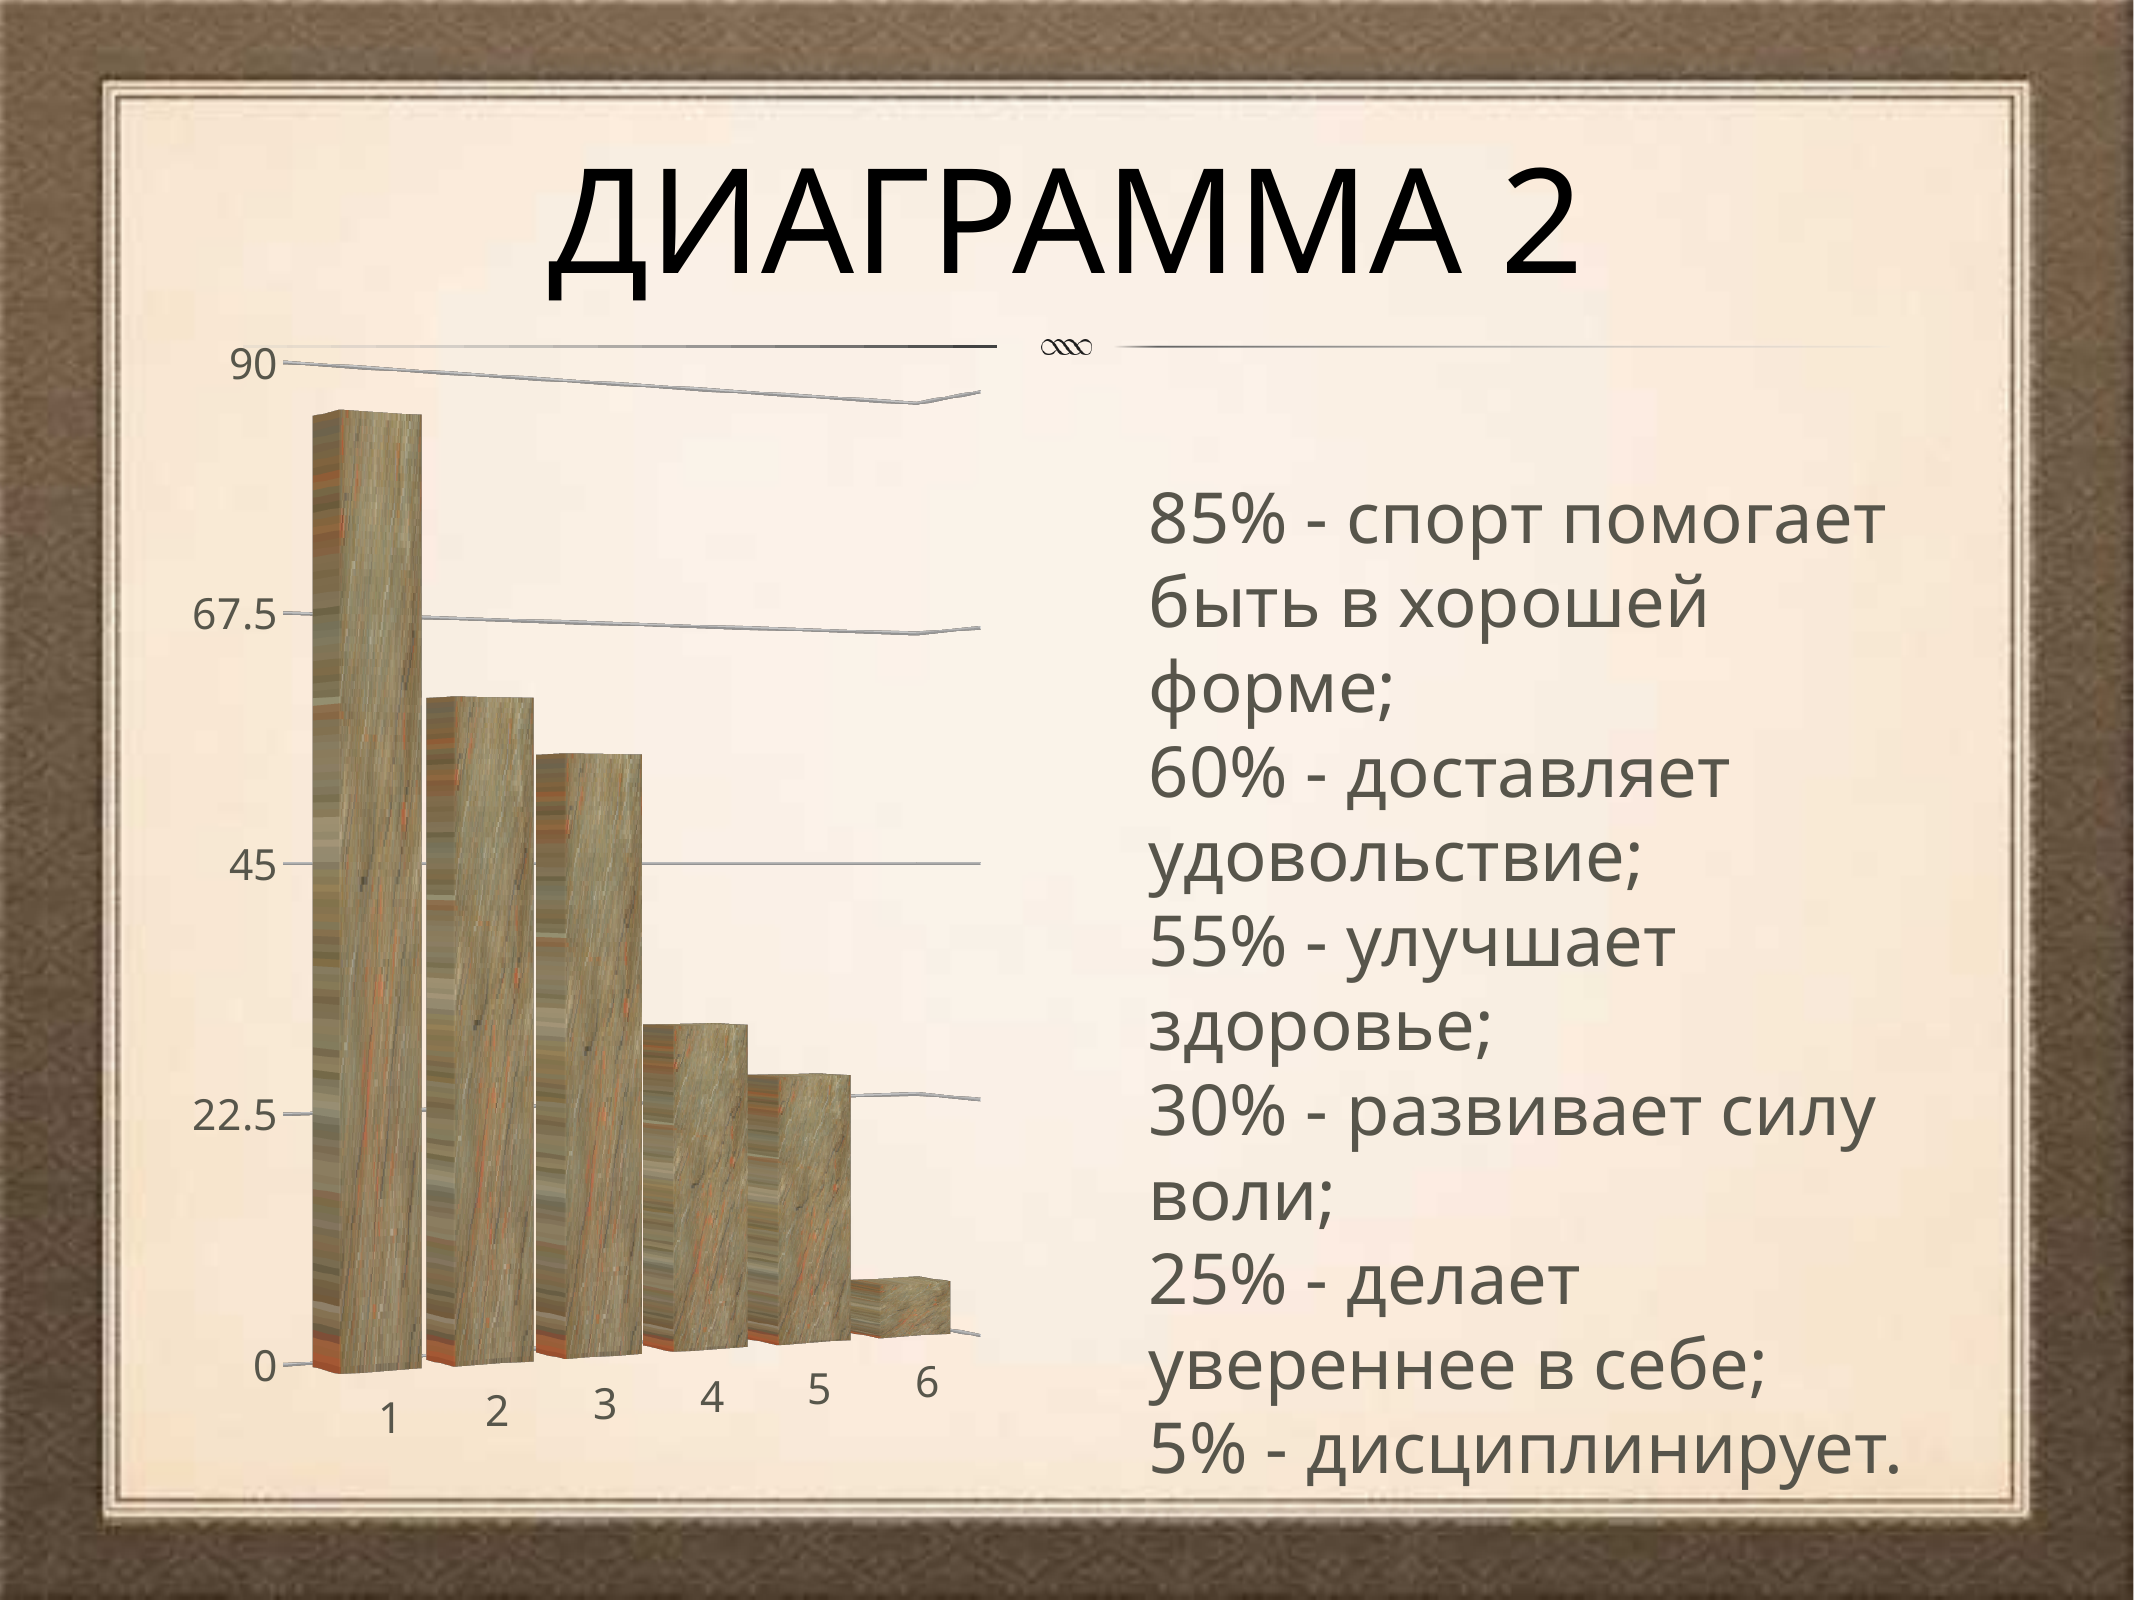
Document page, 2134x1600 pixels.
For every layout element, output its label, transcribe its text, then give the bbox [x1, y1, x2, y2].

picture [0, 0, 2134, 1600]
chart [192, 333, 1014, 1446]
title Диаграмма 2 [182, 136, 1951, 326]
list 85% - спорт помогает быть в хорошей форме; 60% - доставляет удовольствие; 55% - улучшает здоровье; 30% - развивает силу воли; 25% - делает увереннее в себе; 5% - дисциплинирует. [1140, 464, 1957, 1378]
